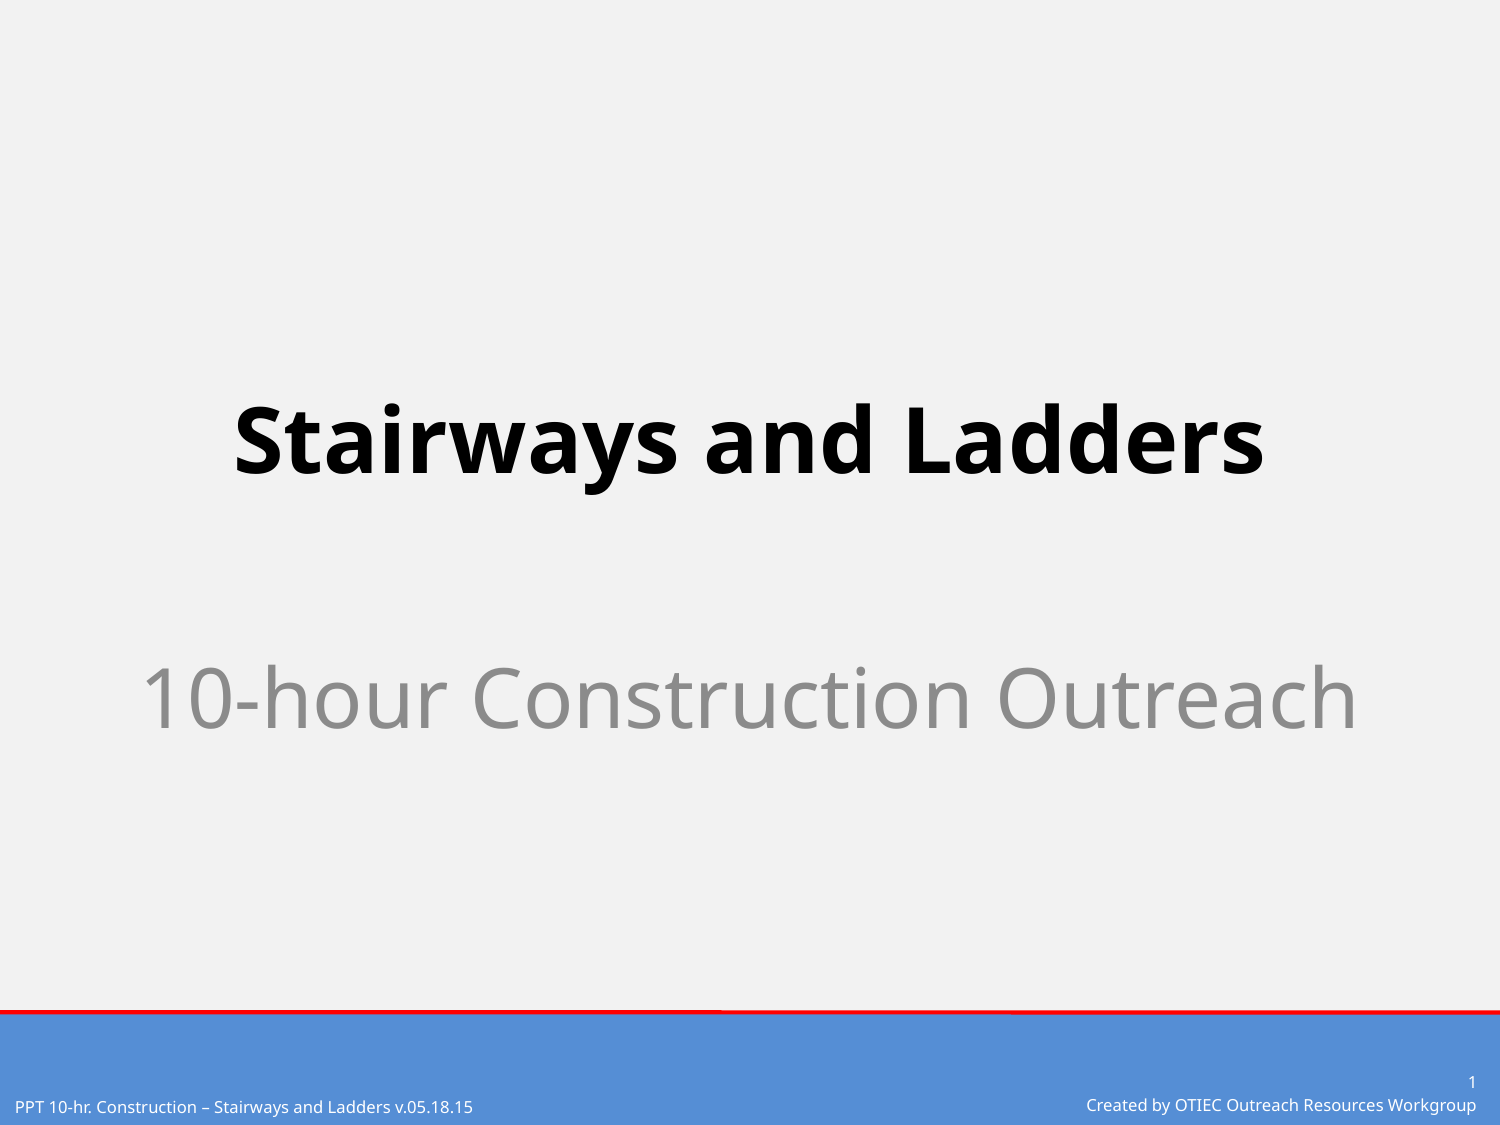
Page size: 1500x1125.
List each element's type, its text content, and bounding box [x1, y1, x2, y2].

title Stairways and Ladders [112, 375, 1388, 617]
subtitle 10-hour Construction Outreach [112, 637, 1388, 925]
